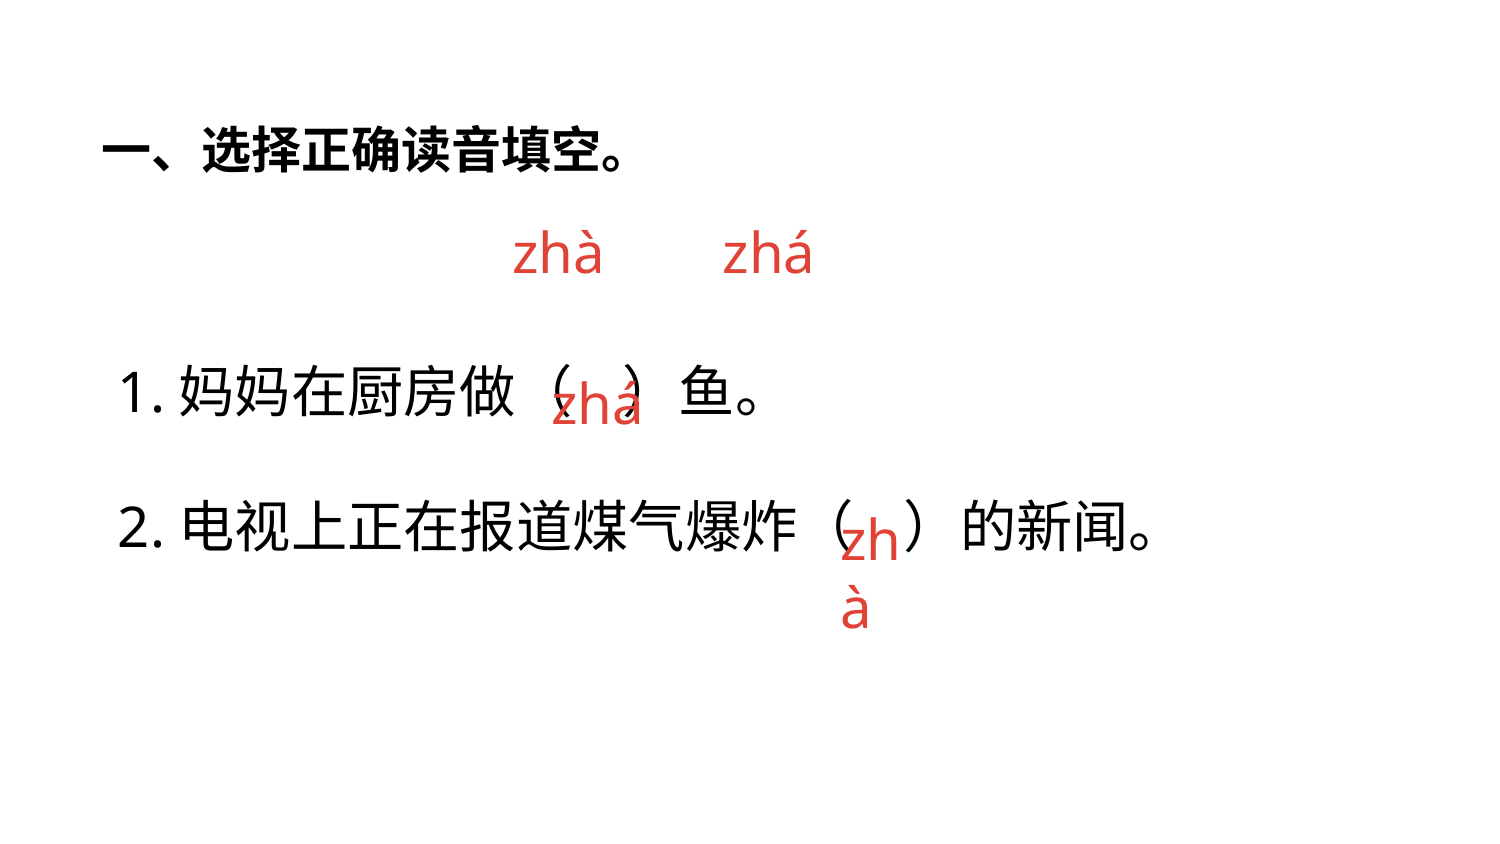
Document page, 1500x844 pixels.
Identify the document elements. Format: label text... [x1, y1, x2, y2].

text_box zhà zhá [500, 211, 1078, 291]
text_box 一、选择正确读音填空。 [90, 112, 619, 185]
text_box 1.妈妈在厨房做（ ）鱼。 2.电视上正在报道煤气爆炸（ ）的新闻。 [106, 350, 1340, 564]
text_box zhá [540, 362, 658, 442]
text_box zhà [828, 498, 943, 645]
